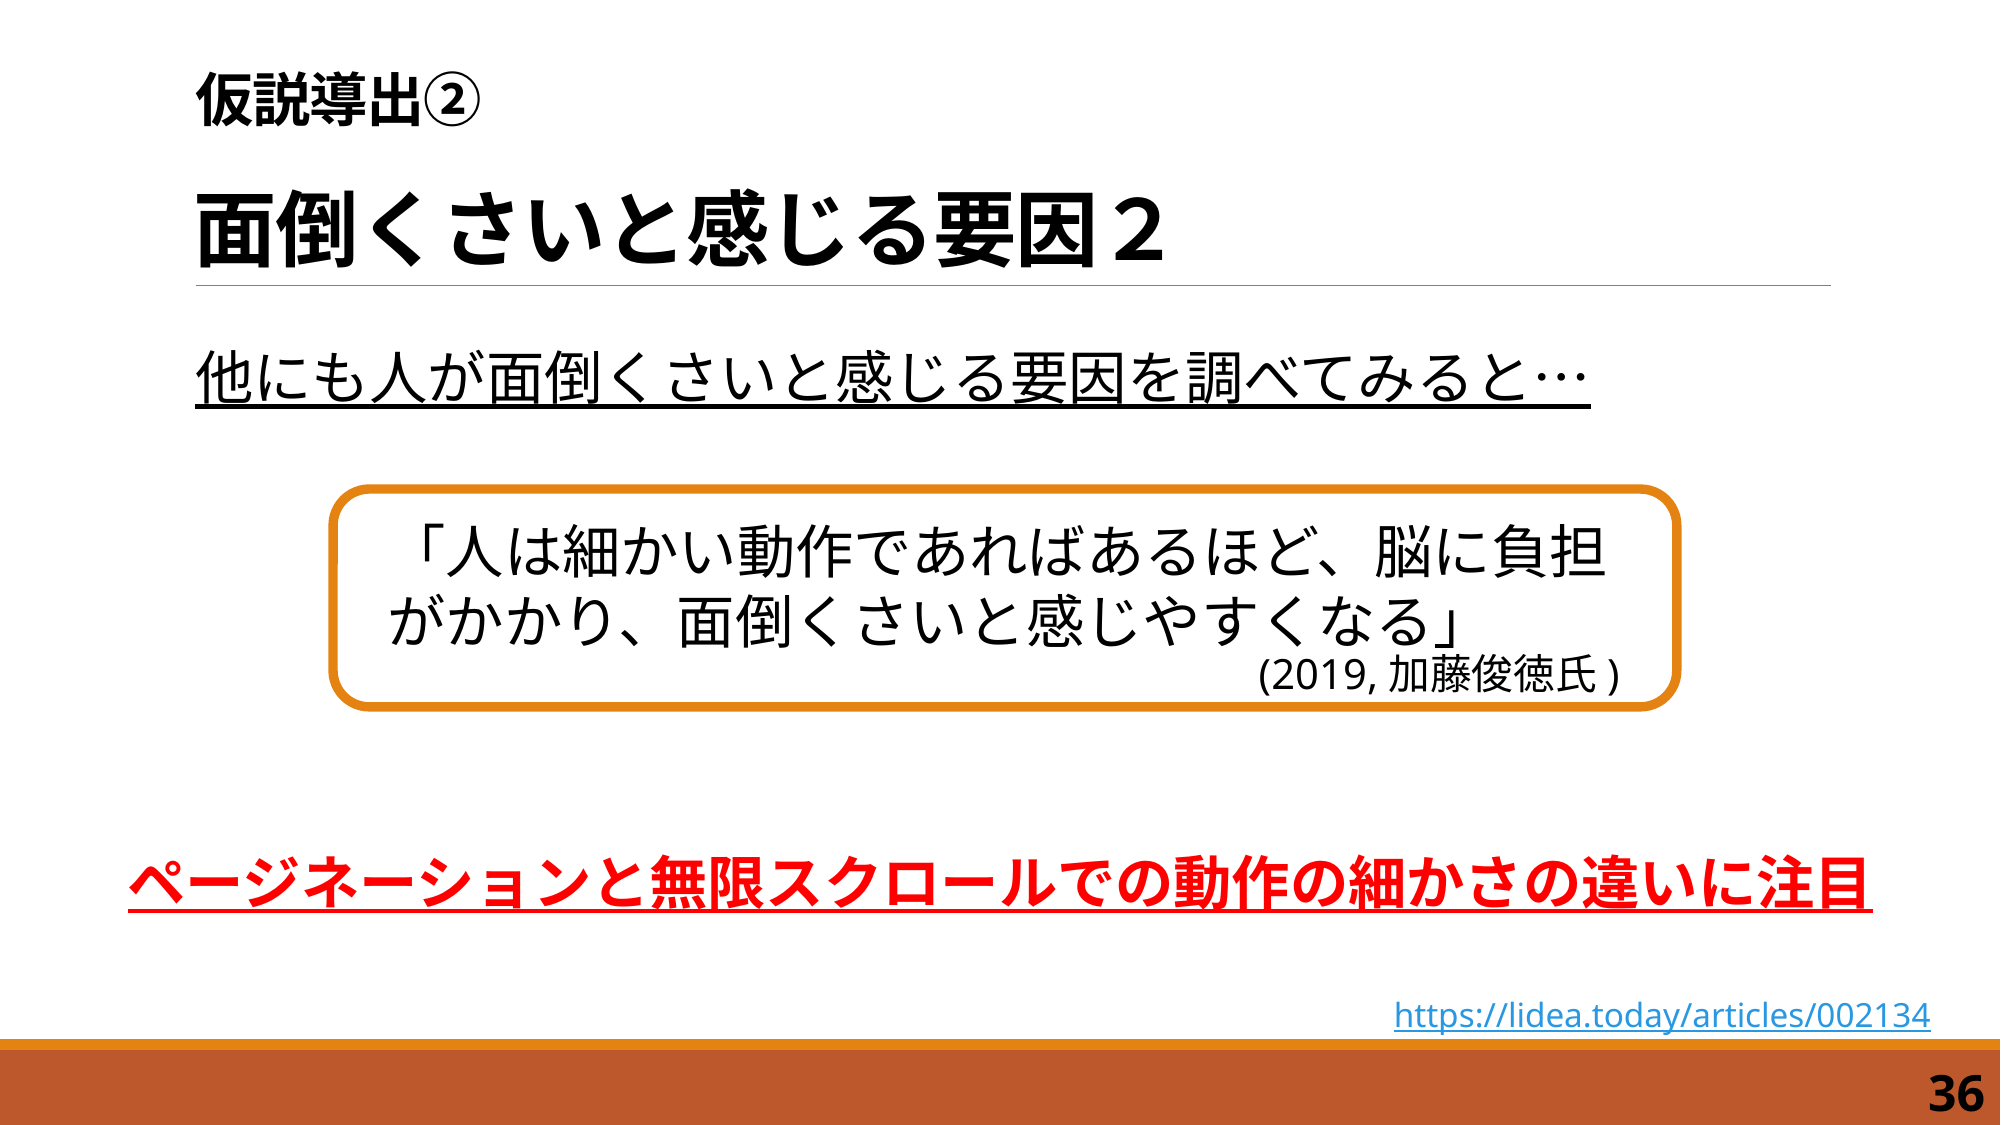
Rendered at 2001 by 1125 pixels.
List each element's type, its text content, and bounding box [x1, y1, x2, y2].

title 仮説導出② ​面倒くさいと感じる要因​２ [180, 47, 1830, 285]
text_box 他にも人が面倒くさいと感じる要因を調べてみると… [179, 334, 1620, 419]
text_box (2019,加藤俊徳氏) [1243, 640, 1640, 706]
text_box https://lidea.today/articles/002134 [1379, 986, 2000, 1047]
text_box ページネーションと無限スクロールでの動作の細かさの違いに注目 [112, 838, 1898, 924]
slide_number 36 [1784, 1065, 2000, 1125]
text_box [331, 487, 1679, 709]
